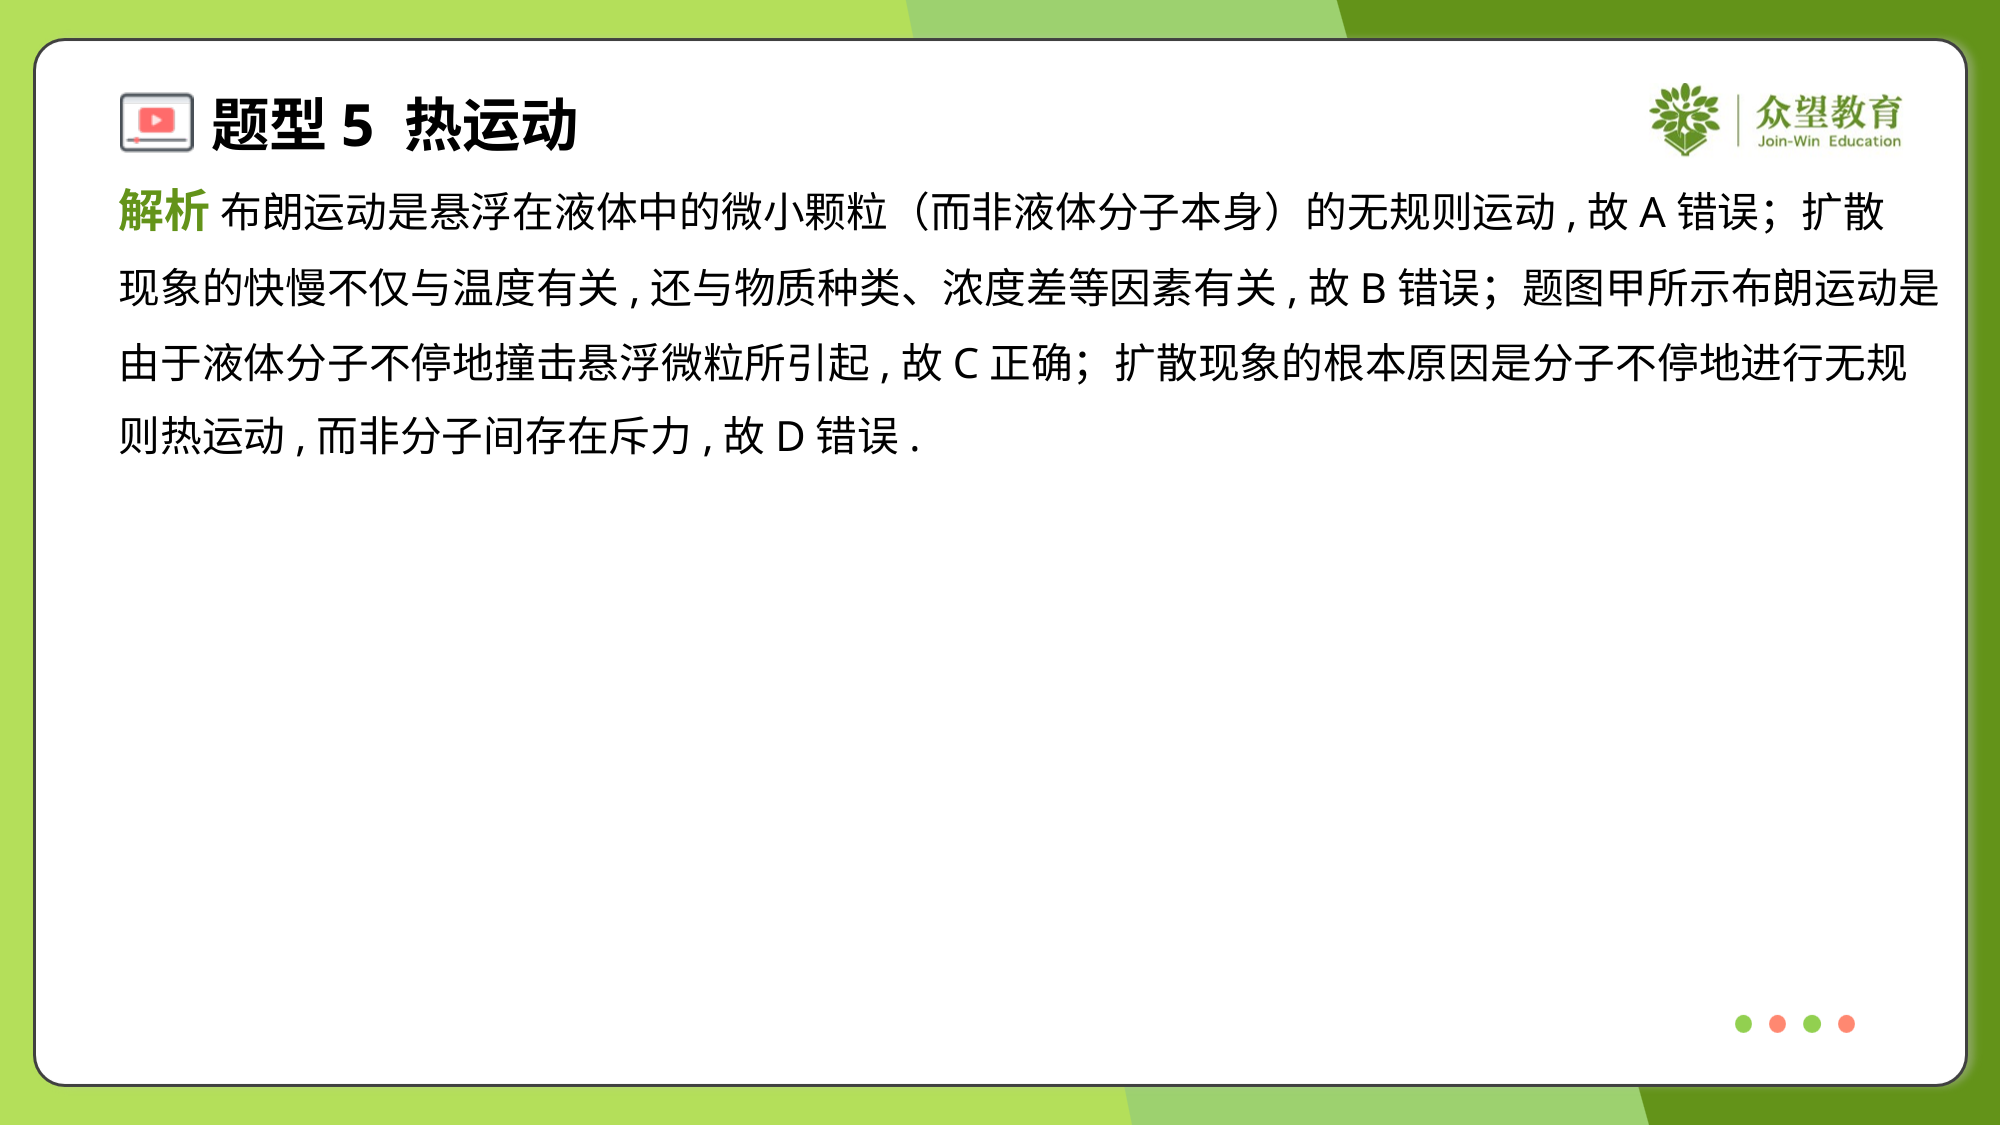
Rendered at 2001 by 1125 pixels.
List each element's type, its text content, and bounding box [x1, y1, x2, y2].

picture [0, 0, 2000, 1125]
text_box 解析 布朗运动是悬浮在液体中的微小颗粒（而非液体分子本身）的无规则运动,故A错误；扩散 现象的快慢不仅与温度有关,还与物质种类、浓度差等因素有关,故B错误；题图甲所示布朗运动是 由于液体分子不停地撞击悬浮微粒所引起,故C正确；扩散现象的根本原因是分子不停地进行无规 则热运动,而非分子间存在斥力,故D错误. [118, 159, 1883, 452]
